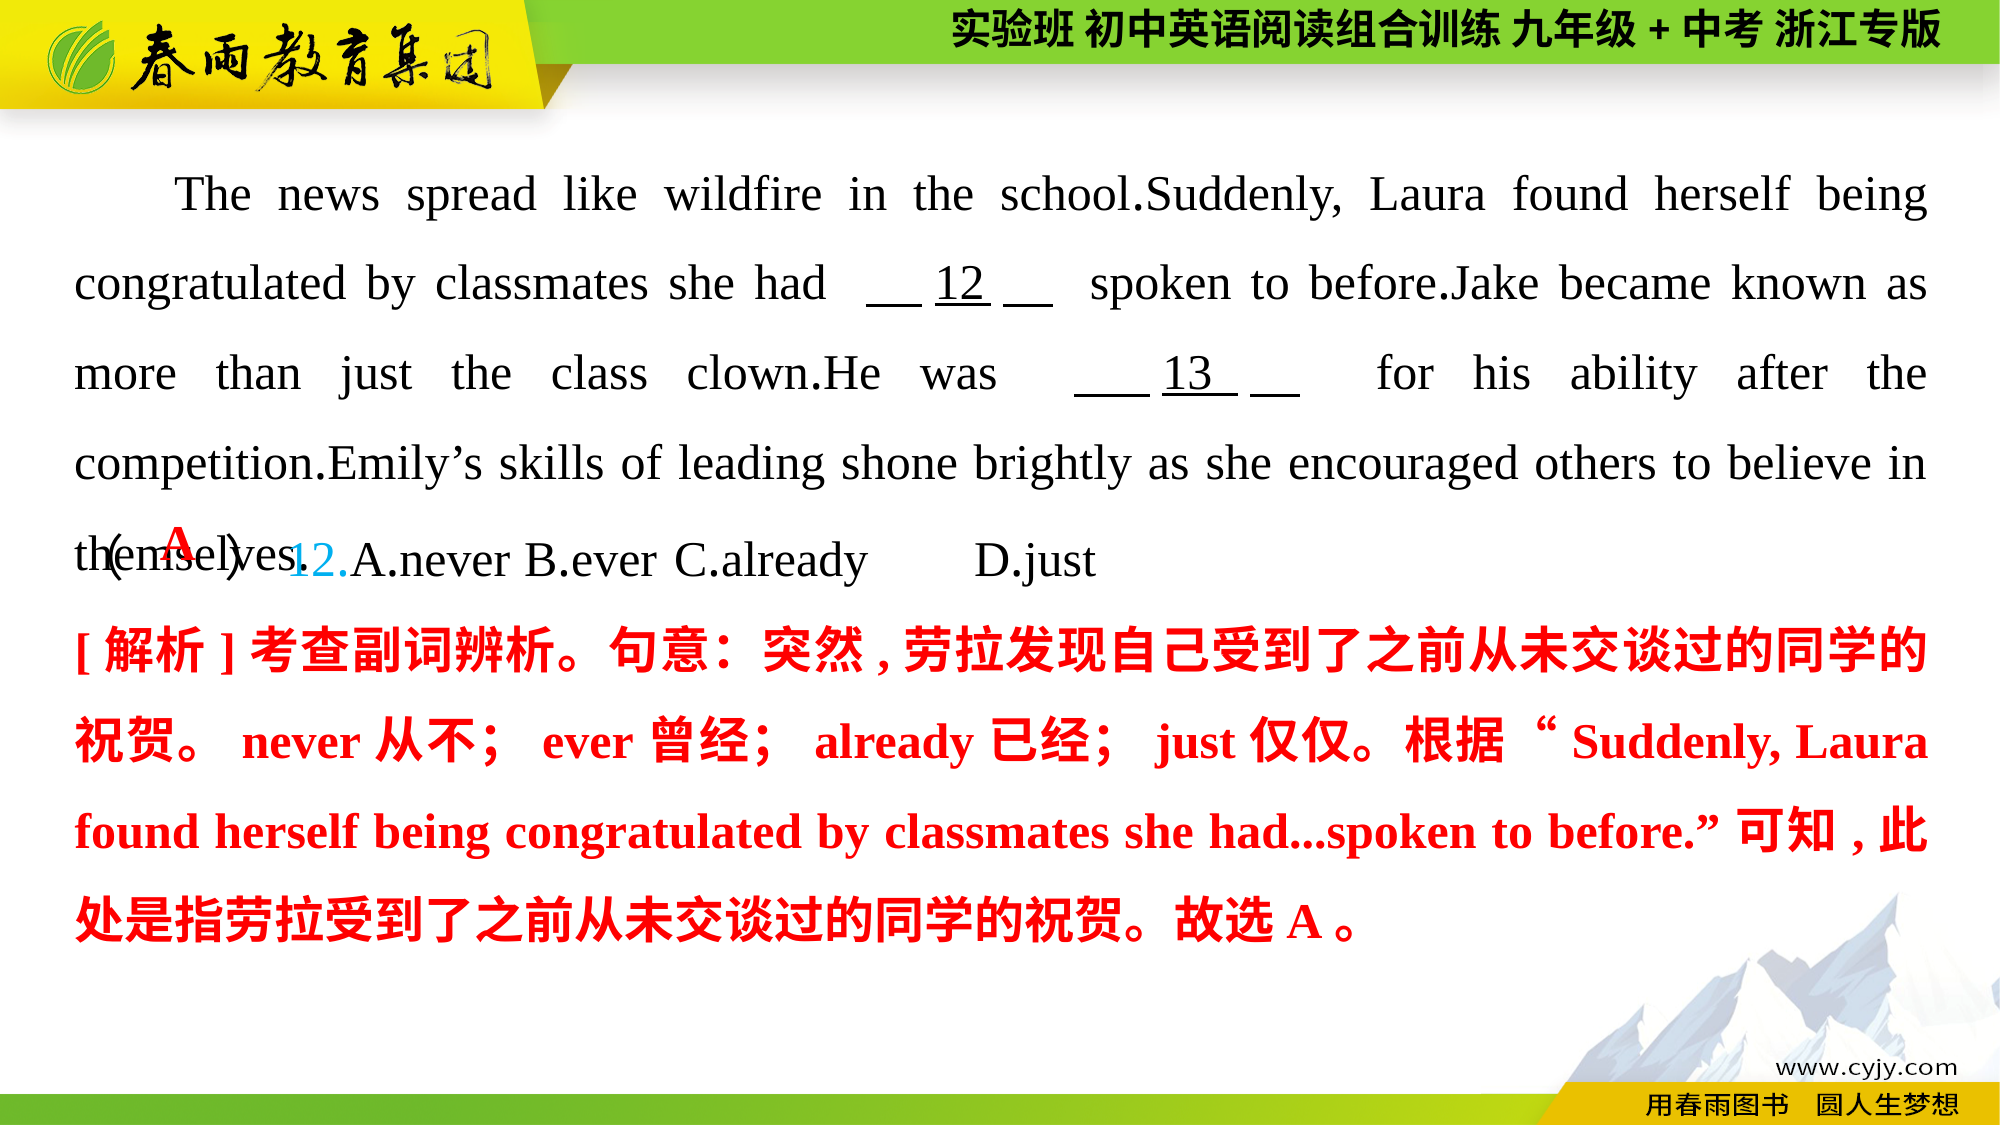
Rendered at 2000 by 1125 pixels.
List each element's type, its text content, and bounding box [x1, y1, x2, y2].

text_box [解析]考查副词辨析。句意：突然,劳拉发现自己受到了之前从未交谈过的同学的祝贺。never从不；ever曾经；already已经；just仅仅。根据“Suddenly, Laura found herself being congratulated by classmates she had...spoken to before.”可知,此处是指劳拉受到了之前从未交谈过的同学的祝贺。故选A。 [59, 581, 1944, 957]
picture [0, 0, 2000, 1125]
list The news spread like wildfire in the school.Suddenly, Laura found herself being congratulated by classmates she had 12 spoken to before.Jake became known as more than just the class clown.He was 13 for his ability after the competition.Emily’s skills of leading shone brightly as she encouraged others to believe in themselves. [59, 122, 1944, 488]
text_box A [144, 503, 211, 579]
text_box （ ）12.A.never B.ever C.already D.just [59, 488, 1944, 581]
